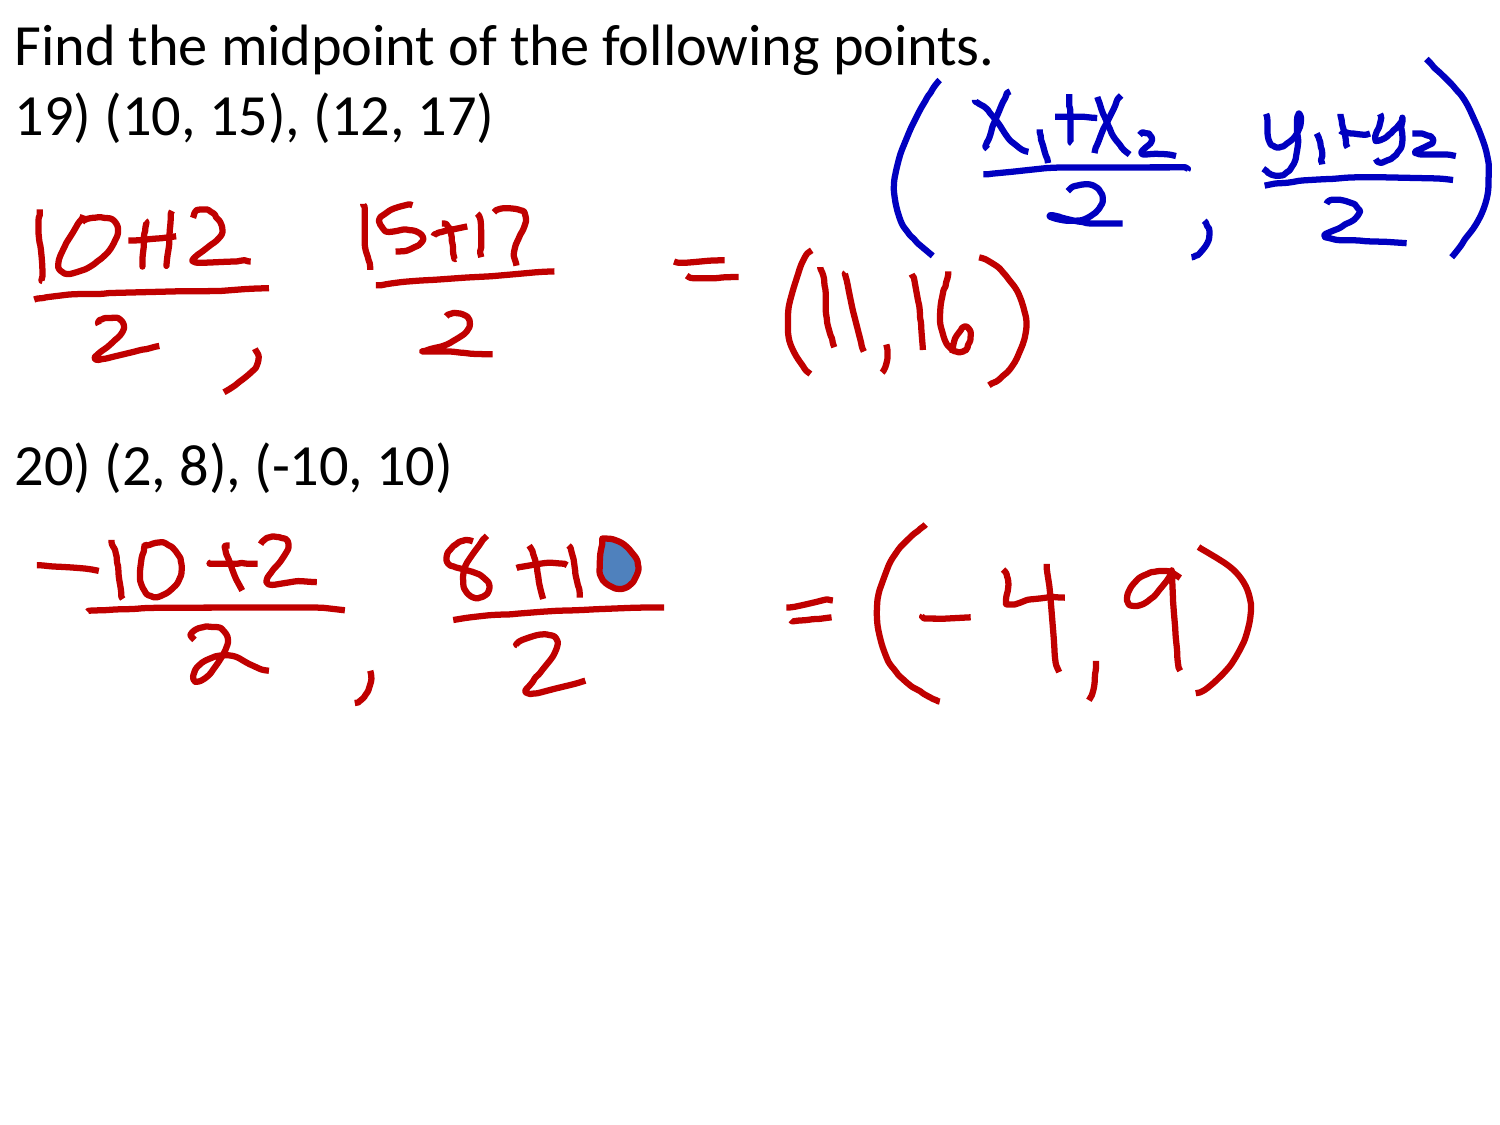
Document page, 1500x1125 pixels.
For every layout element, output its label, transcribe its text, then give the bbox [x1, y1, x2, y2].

text_box [1374, 113, 1404, 164]
text_box [516, 564, 534, 569]
text_box [1051, 591, 1065, 599]
text_box [1038, 129, 1049, 164]
text_box [1088, 660, 1097, 701]
text_box [421, 312, 493, 356]
text_box [476, 213, 483, 258]
text_box [87, 606, 345, 613]
text_box [1195, 546, 1252, 695]
text_box [893, 79, 941, 257]
text_box [445, 535, 491, 600]
text_box [786, 598, 833, 609]
text_box [528, 545, 544, 600]
text_box [1191, 220, 1211, 259]
text_box [110, 539, 124, 600]
text_box [208, 561, 229, 565]
text_box [37, 209, 44, 282]
text_box [939, 271, 972, 354]
text_box [1049, 183, 1123, 225]
text_box [375, 270, 555, 287]
text_box [36, 564, 99, 572]
text_box [493, 207, 527, 266]
text_box [881, 344, 889, 374]
text_box [1126, 569, 1181, 672]
text_box [1316, 133, 1324, 165]
text_box [1096, 96, 1108, 122]
text_box [597, 536, 641, 592]
text_box [1264, 176, 1441, 187]
text_box [378, 203, 425, 253]
text_box [844, 272, 865, 352]
text_box [362, 203, 372, 270]
text_box [165, 210, 173, 267]
text_box [1002, 568, 1049, 606]
text_box [515, 633, 586, 695]
text_box [537, 561, 568, 567]
text_box [819, 267, 835, 348]
text_box [1425, 58, 1490, 258]
text_box [1262, 112, 1302, 177]
text_box [441, 222, 451, 230]
text_box [432, 225, 468, 237]
text_box [223, 544, 243, 591]
text_box [790, 616, 832, 623]
text_box [191, 208, 251, 264]
text_box [141, 220, 148, 268]
text_box [983, 166, 1189, 176]
text_box [876, 523, 940, 703]
text_box [223, 348, 260, 393]
text_box [1412, 132, 1438, 156]
text_box [978, 256, 1028, 386]
text_box [445, 232, 457, 260]
text_box [139, 541, 183, 599]
text_box [57, 214, 119, 275]
text_box [998, 122, 1029, 153]
text_box [1108, 120, 1131, 156]
text_box [1068, 94, 1073, 144]
text_box [453, 606, 665, 621]
text_box [145, 236, 168, 241]
text_box Find the midpoint of the following points. 19) (10, 15), (12, 17) 20) (2, 8), (-10, 10) [0, 0, 1125, 505]
text_box [1345, 131, 1371, 136]
text_box [1323, 198, 1407, 244]
text_box [1138, 131, 1177, 157]
text_box [974, 99, 995, 119]
text_box [787, 249, 813, 375]
text_box [1339, 113, 1349, 148]
text_box [921, 615, 971, 620]
text_box [686, 274, 739, 280]
text_box [1093, 95, 1122, 154]
text_box [673, 259, 725, 264]
text_box [354, 670, 373, 704]
text_box [259, 535, 317, 586]
text_box [1072, 115, 1098, 119]
text_box [93, 317, 160, 361]
text_box [33, 287, 270, 301]
text_box [1045, 563, 1060, 673]
text_box [984, 90, 1011, 150]
text_box [189, 625, 270, 683]
text_box [568, 545, 581, 598]
text_box [911, 273, 924, 351]
